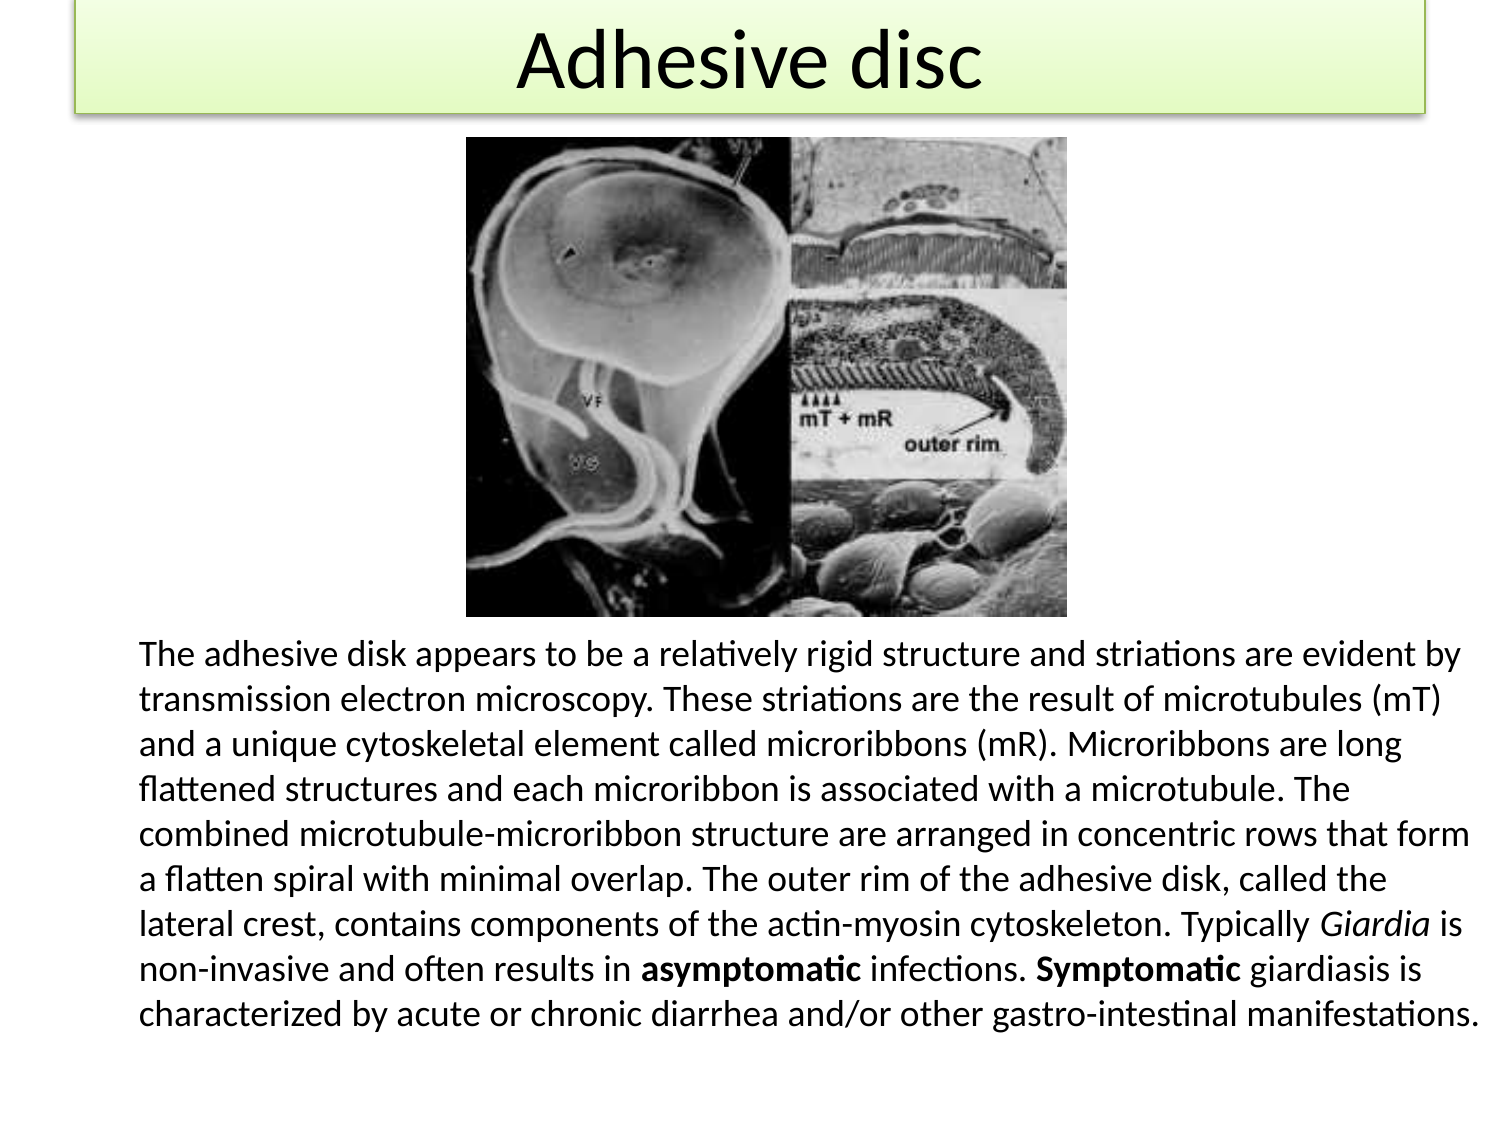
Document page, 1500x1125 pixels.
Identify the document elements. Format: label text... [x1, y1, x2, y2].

text_box The adhesive disk appears to be a relatively rigid structure and striations are evident by transmission electron microscopy. These striations are the result of microtubules (mT) and a unique cytoskeletal element called microribbons (mR). Microribbons are long flattened structures and each microribbon is associated with a microtubule. The combined microtubule-microribbon structure are arranged in concentric rows that form a flatten spiral with minimal overlap. The outer rim of the adhesive disk, called the lateral crest, contains components of the actin-myosin cytoskeleton. Typically Giardia is non-invasive and often results in asymptomatic infections. Symptomatic giardiasis is characterized by acute or chronic diarrhea and/or other gastro-intestinal manifestations. [123, 621, 1500, 1042]
title Adhesive disc [74, 0, 1426, 114]
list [466, 136, 1067, 618]
